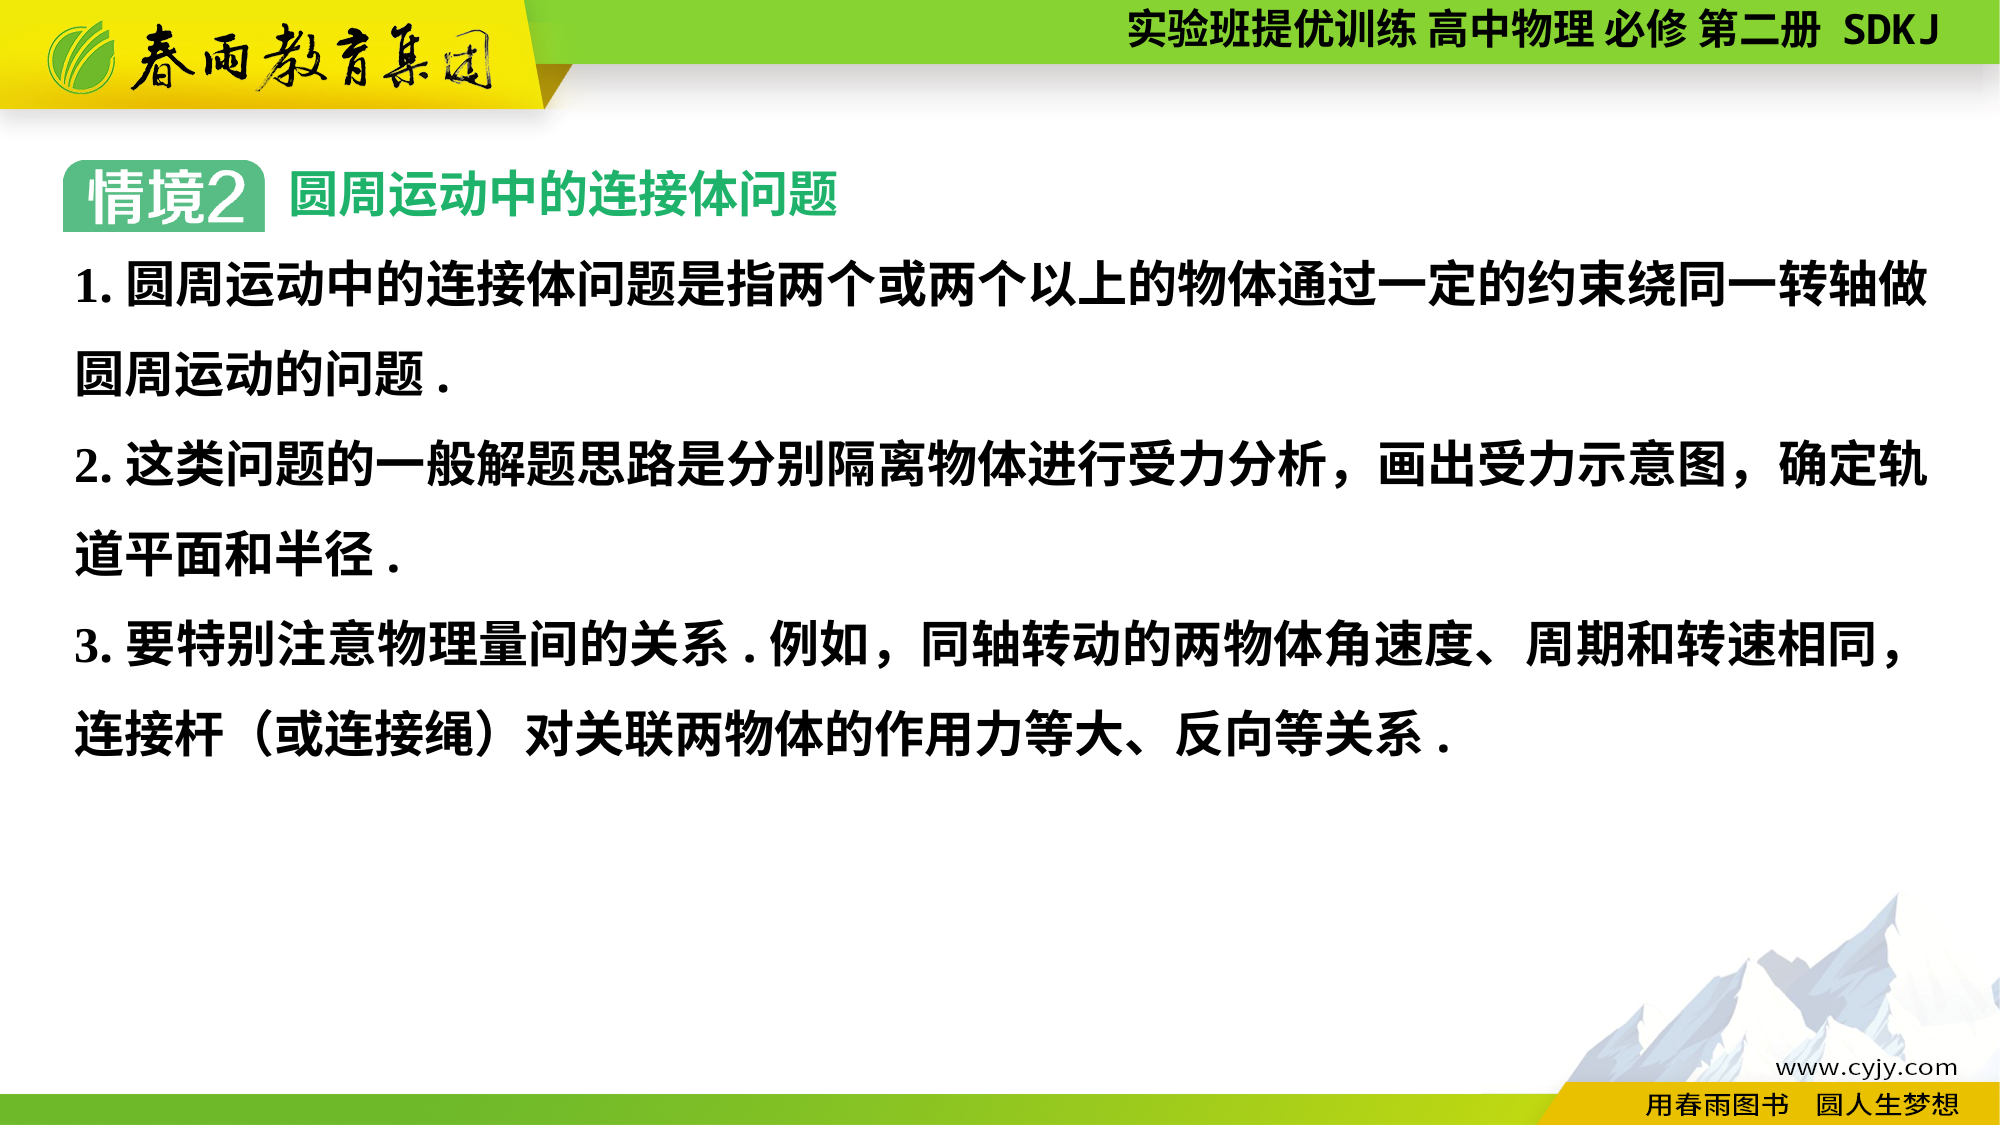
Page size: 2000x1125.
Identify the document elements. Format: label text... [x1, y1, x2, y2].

picture [0, 0, 2000, 1125]
list 圆周运动中的连接体问题 1.圆周运动中的连接体问题是指两个或两个以上的物体通过一定的约束绕同一转轴做圆周运动的问题. 2.这类问题的一般解题思路是分别隔离物体进行受力分析，画出受力示意图，确定轨道平面和半径. 3.要特别注意物理量间的关系.例如，同轴转动的两物体角速度、周期和转速相同，连接杆（或连接绳）对关联两物体的作用力等大、反向等关系. [59, 125, 1944, 766]
